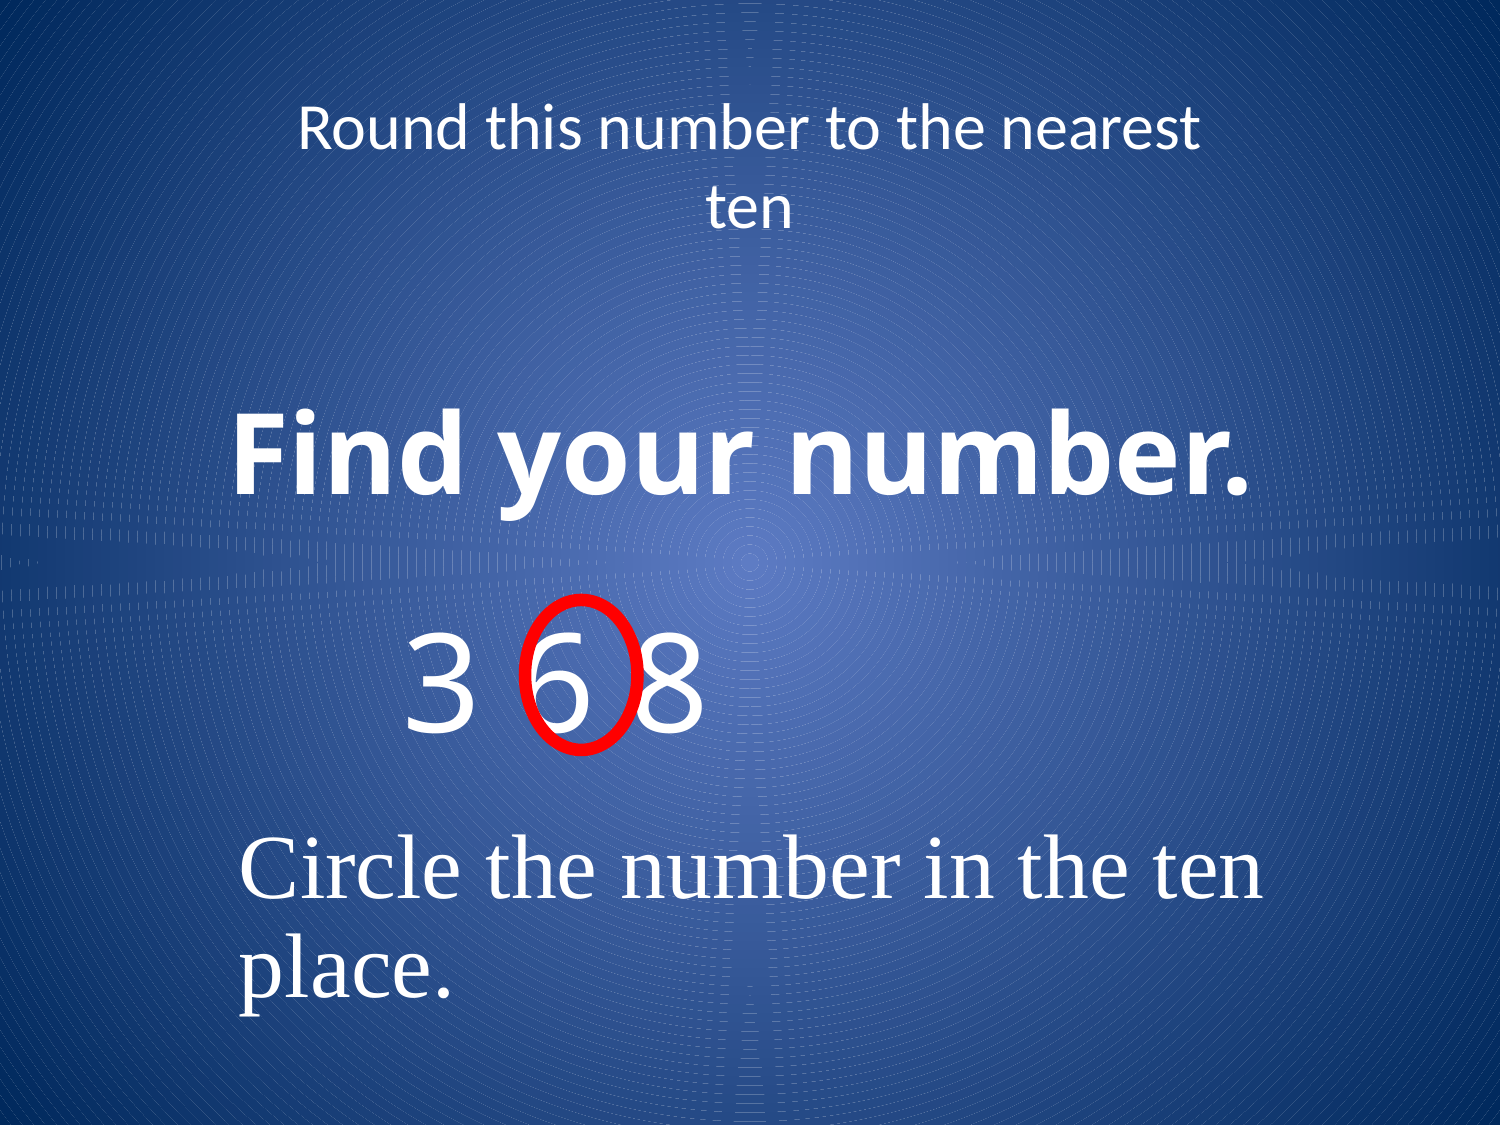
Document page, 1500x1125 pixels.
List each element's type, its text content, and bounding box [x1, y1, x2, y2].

title Round this number to the nearest ten [0, 75, 1500, 250]
text_box [525, 599, 638, 750]
text_box Circle the number in the ten place. [224, 812, 1305, 1025]
text_box Find your number. [212, 374, 1288, 585]
text_box 3 6 8 [387, 587, 1125, 768]
